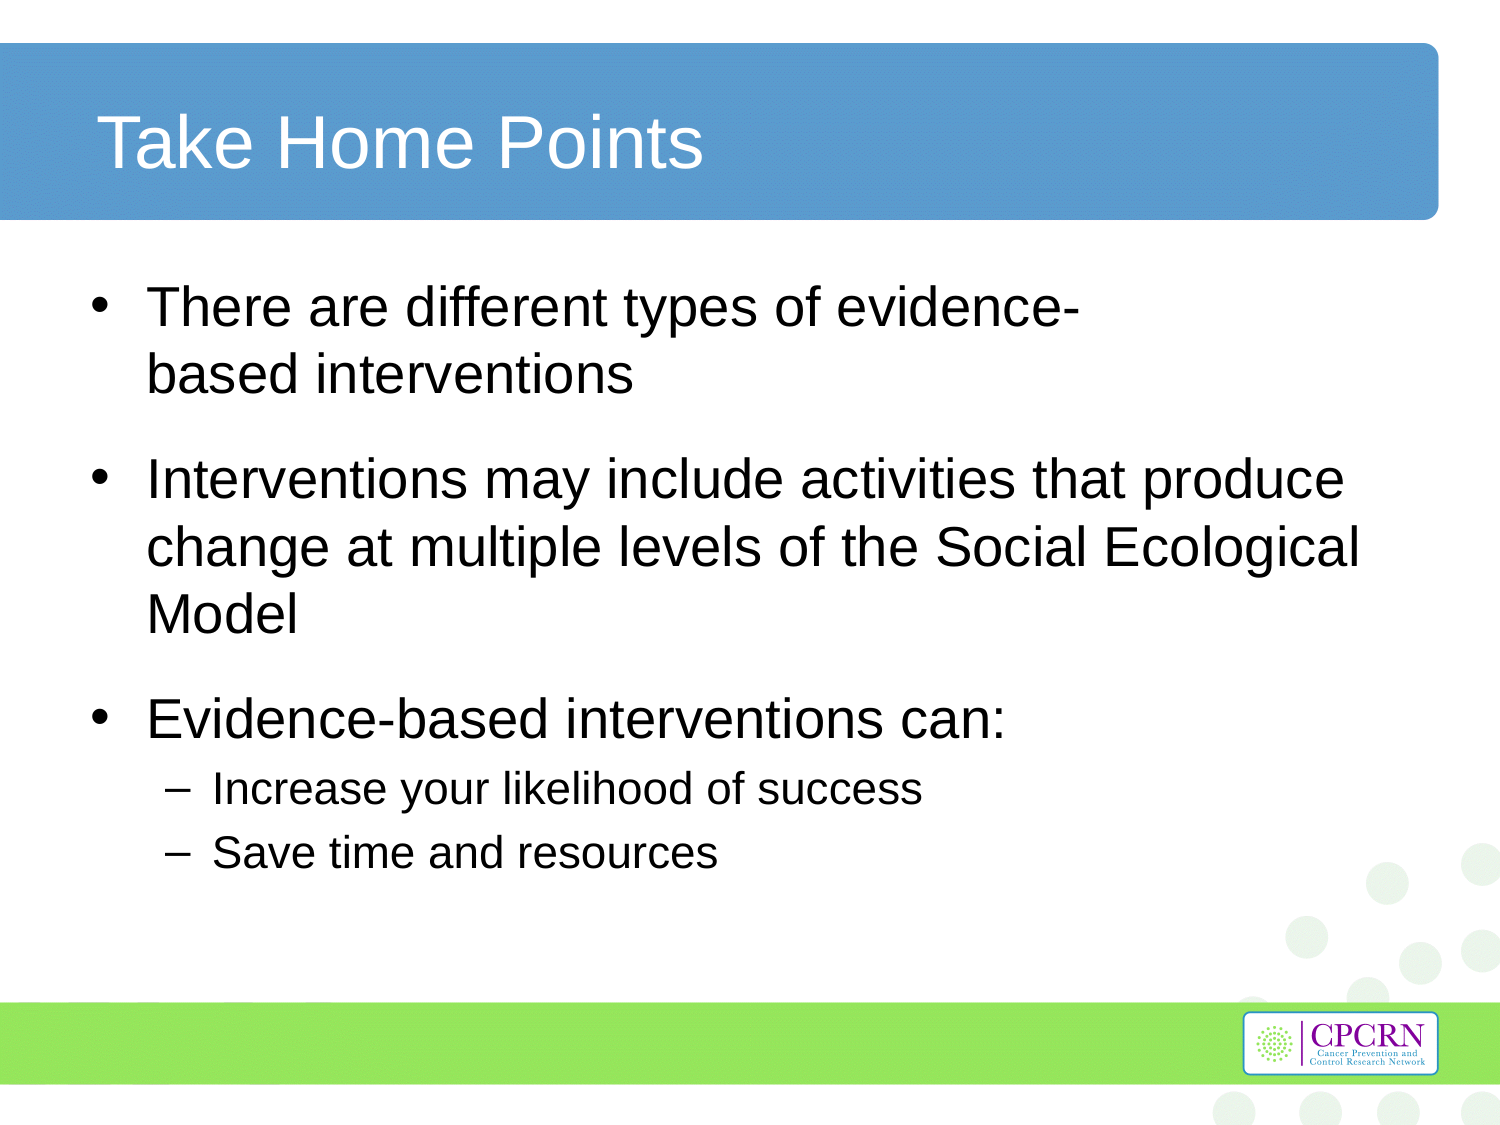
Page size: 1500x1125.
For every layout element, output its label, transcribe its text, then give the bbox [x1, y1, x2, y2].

list There are different types of evidence-based interventions Interventions may include activities that produce change at multiple levels of the Social Ecological Model Evidence-based interventions can: Increase your likelihood of success Save time and resources [75, 262, 1425, 1005]
title Take Home Points [81, 45, 1500, 233]
picture [0, 0, 1500, 1125]
